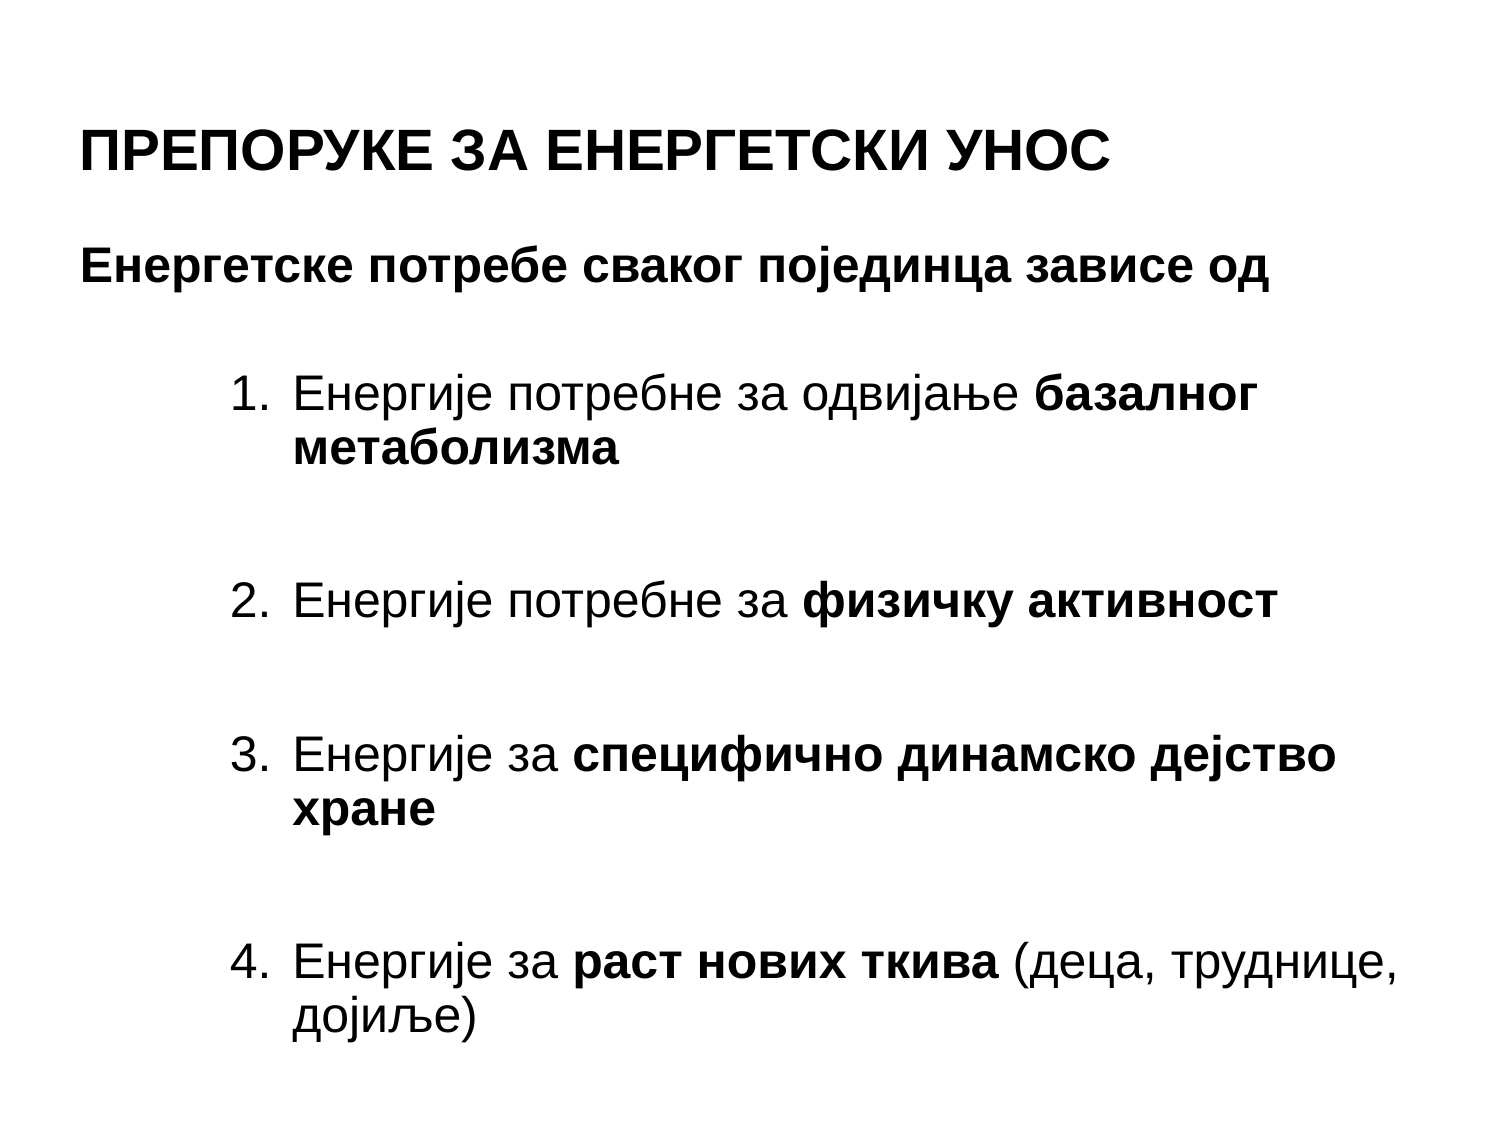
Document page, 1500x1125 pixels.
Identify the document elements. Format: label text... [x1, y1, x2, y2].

list Енергетске потребе сваког појединца зависе од Енергије потребне за одвијање базалног метаболизма Енергије потребне за физичку активност Енергије за специфично динамско дејство хране Енергије за раст нових ткива (деца, труднице, дојиље) [64, 231, 1471, 988]
title ПРЕПОРУКЕ ЗА ЕНЕРГЕТСКИ УНОС [64, 89, 1205, 204]
